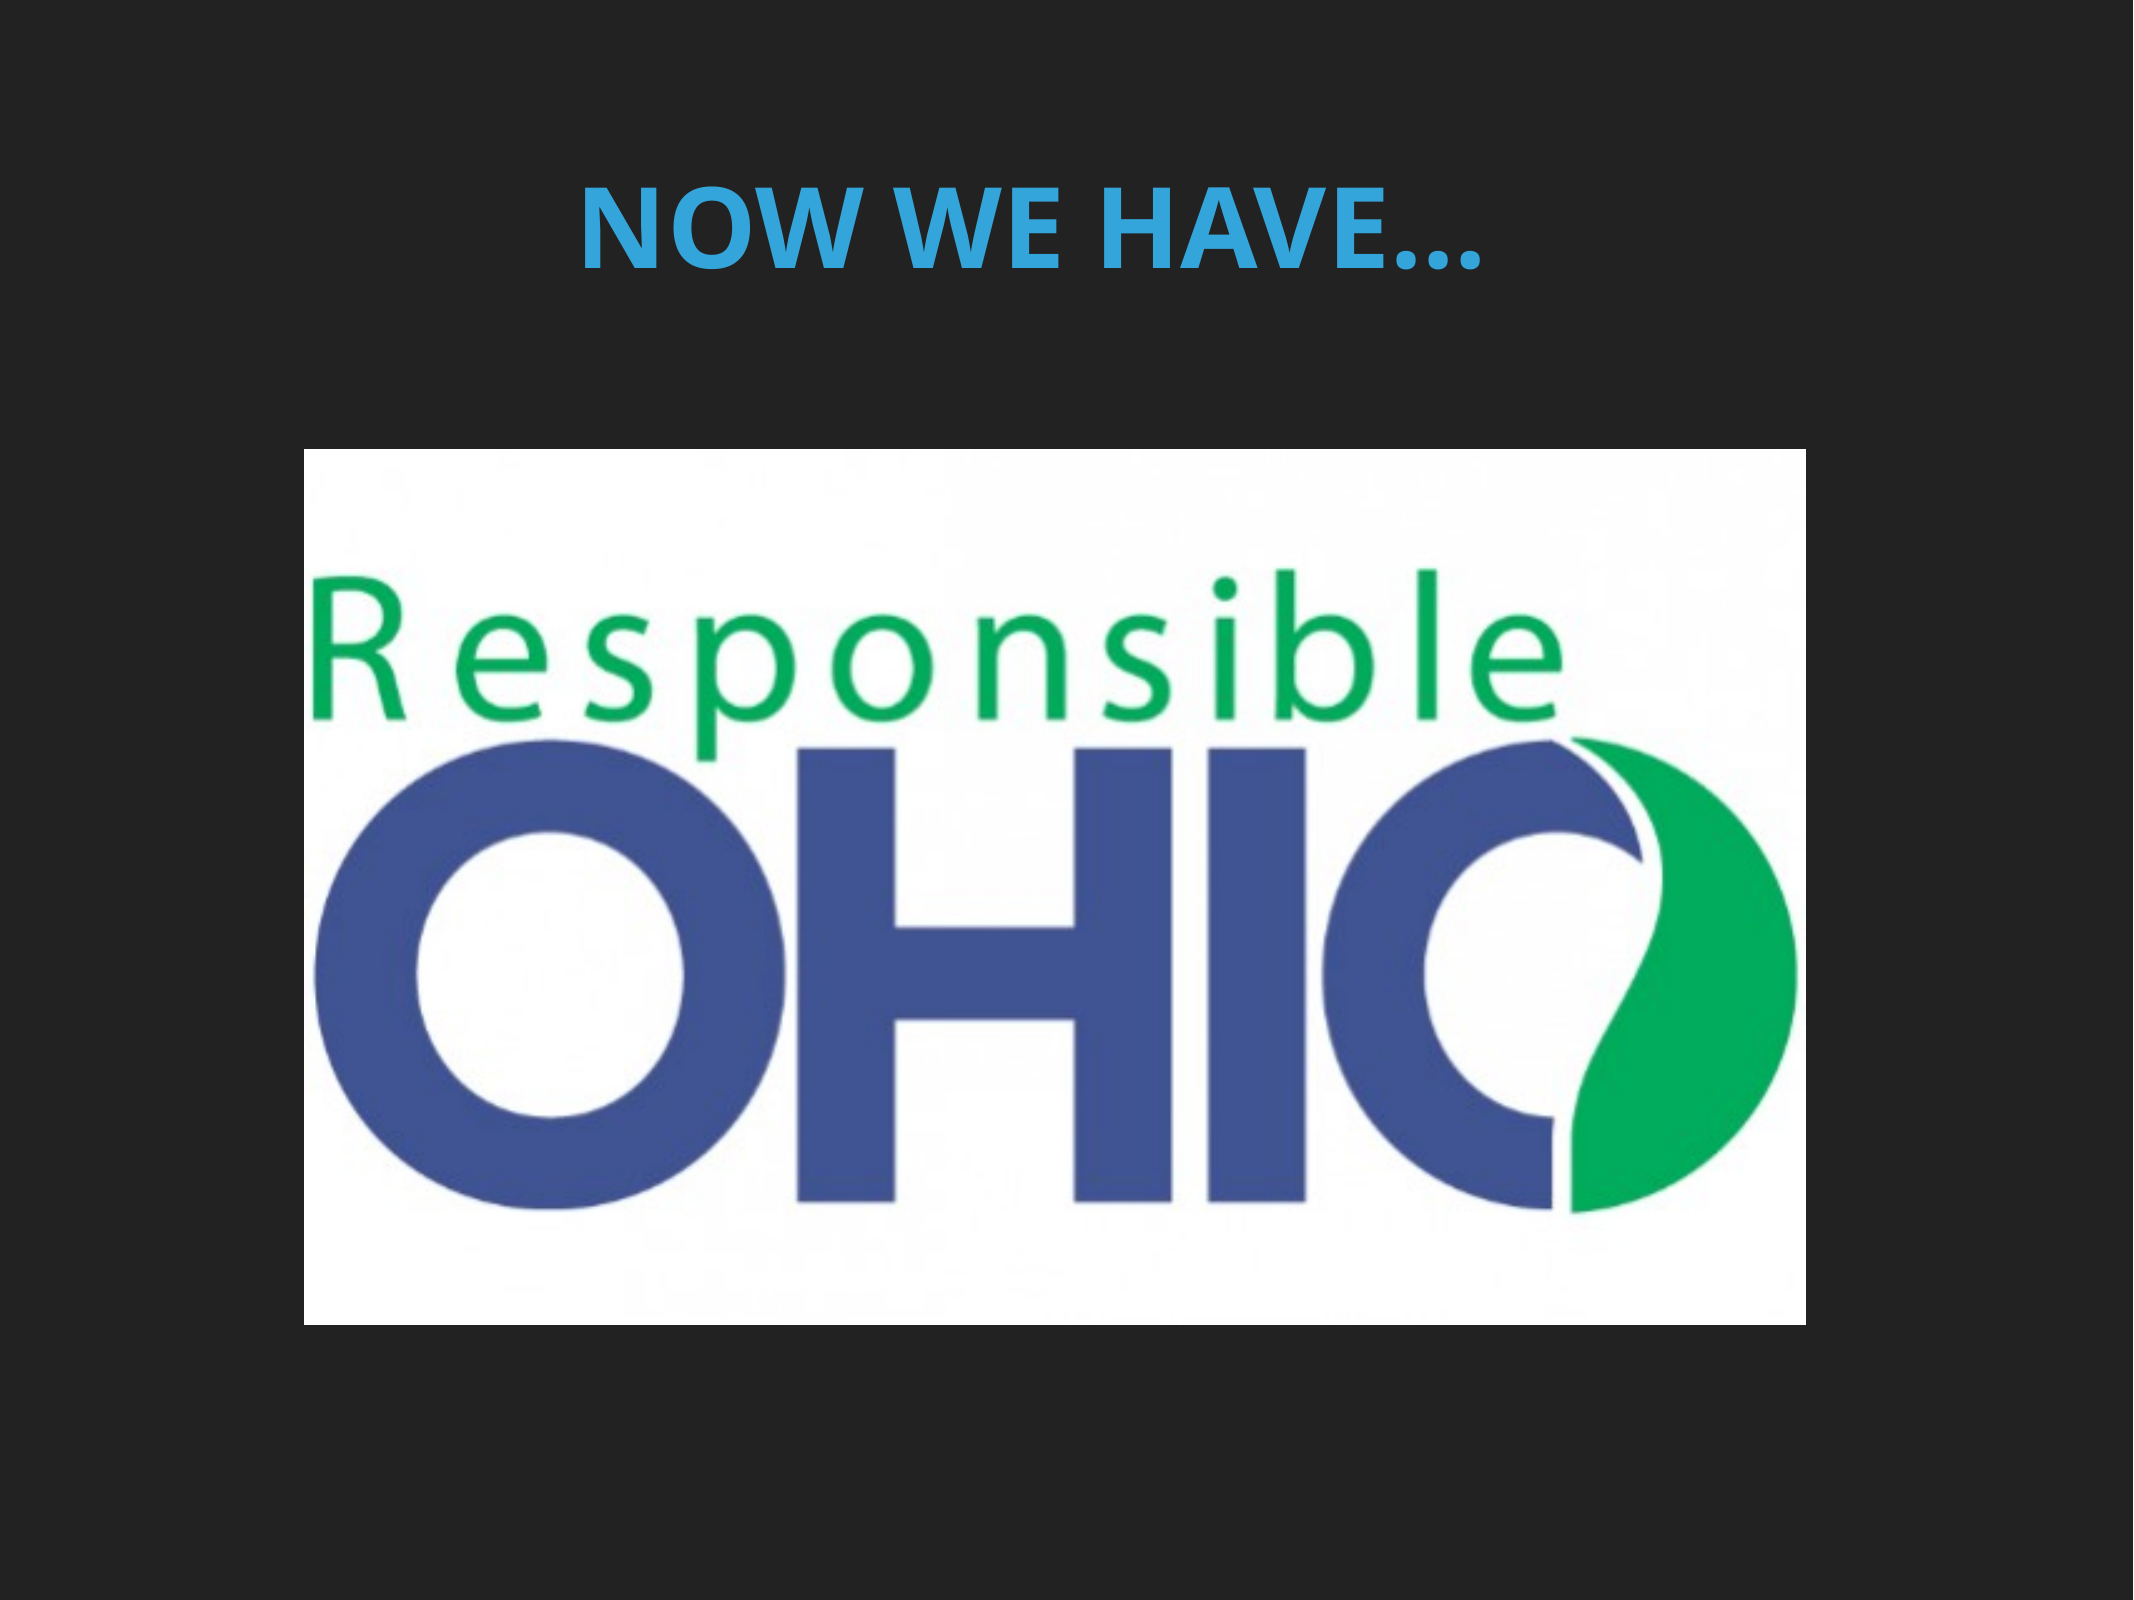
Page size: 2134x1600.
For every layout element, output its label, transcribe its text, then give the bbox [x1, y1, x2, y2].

picture [303, 449, 1807, 1326]
text_box Now We Have… [0, 174, 2063, 294]
